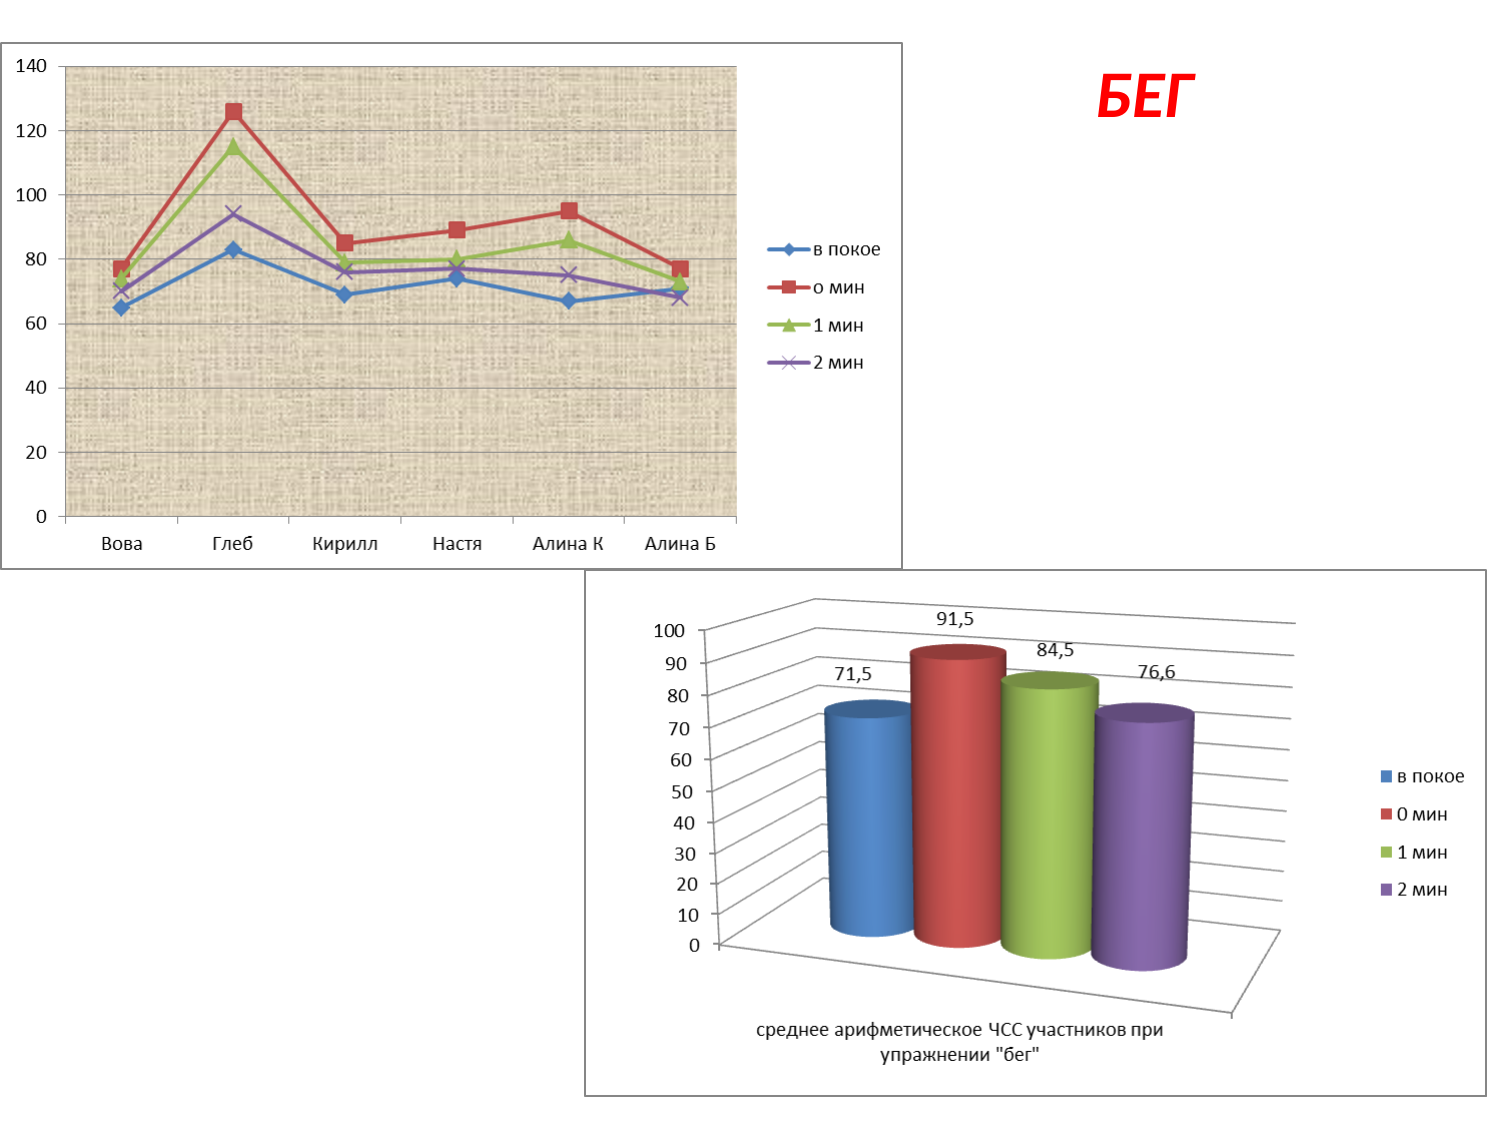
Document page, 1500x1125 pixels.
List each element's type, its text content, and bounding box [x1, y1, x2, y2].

picture [0, 42, 1487, 1098]
text_box БЕГ [1080, 43, 1388, 139]
